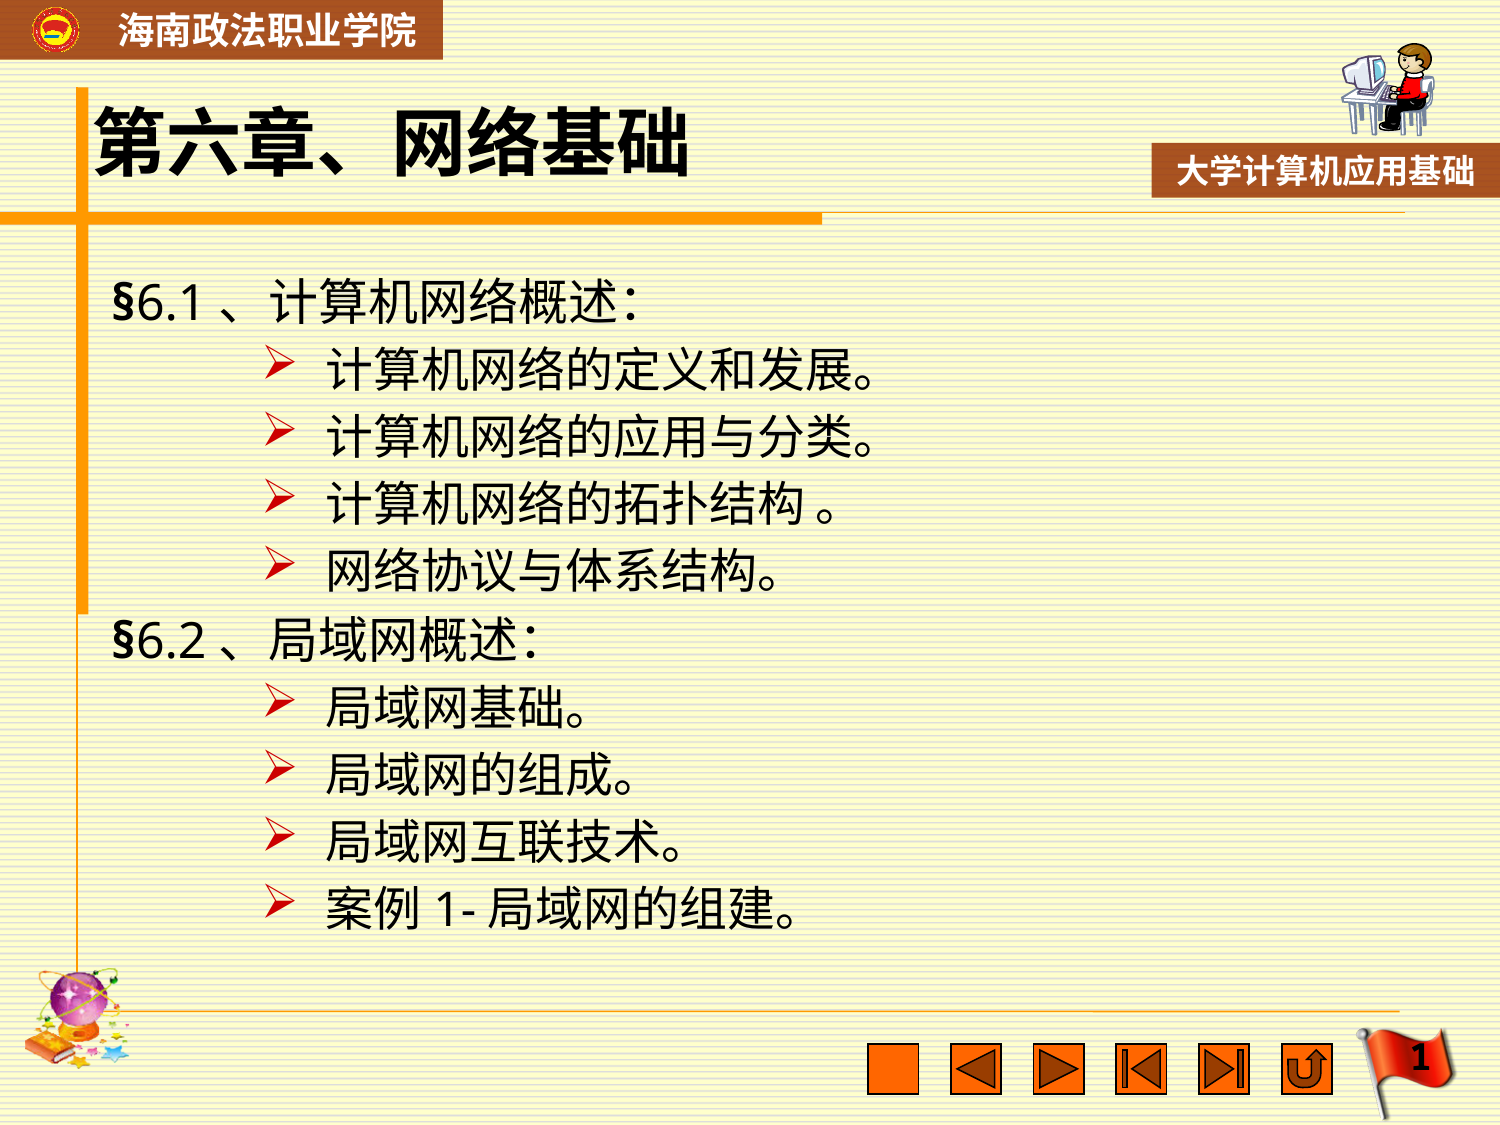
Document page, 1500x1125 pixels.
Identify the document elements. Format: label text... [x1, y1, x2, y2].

list §6.1、计算机网络概述： 计算机网络的定义和发展。 计算机网络的应用与分类。 计算机网络的拓扑结构 。 网络协议与体系结构。 §6.2、局域网概述： 局域网基础。 局域网的组成。 局域网互联技术。 案例1-局域网的组建。 [96, 262, 1447, 1000]
title 第六章、网络基础 [76, 78, 1390, 193]
slide_number 1 [1345, 1025, 1447, 1104]
picture [0, 0, 1500, 212]
picture [0, 193, 1500, 1125]
picture [24, 1, 86, 57]
